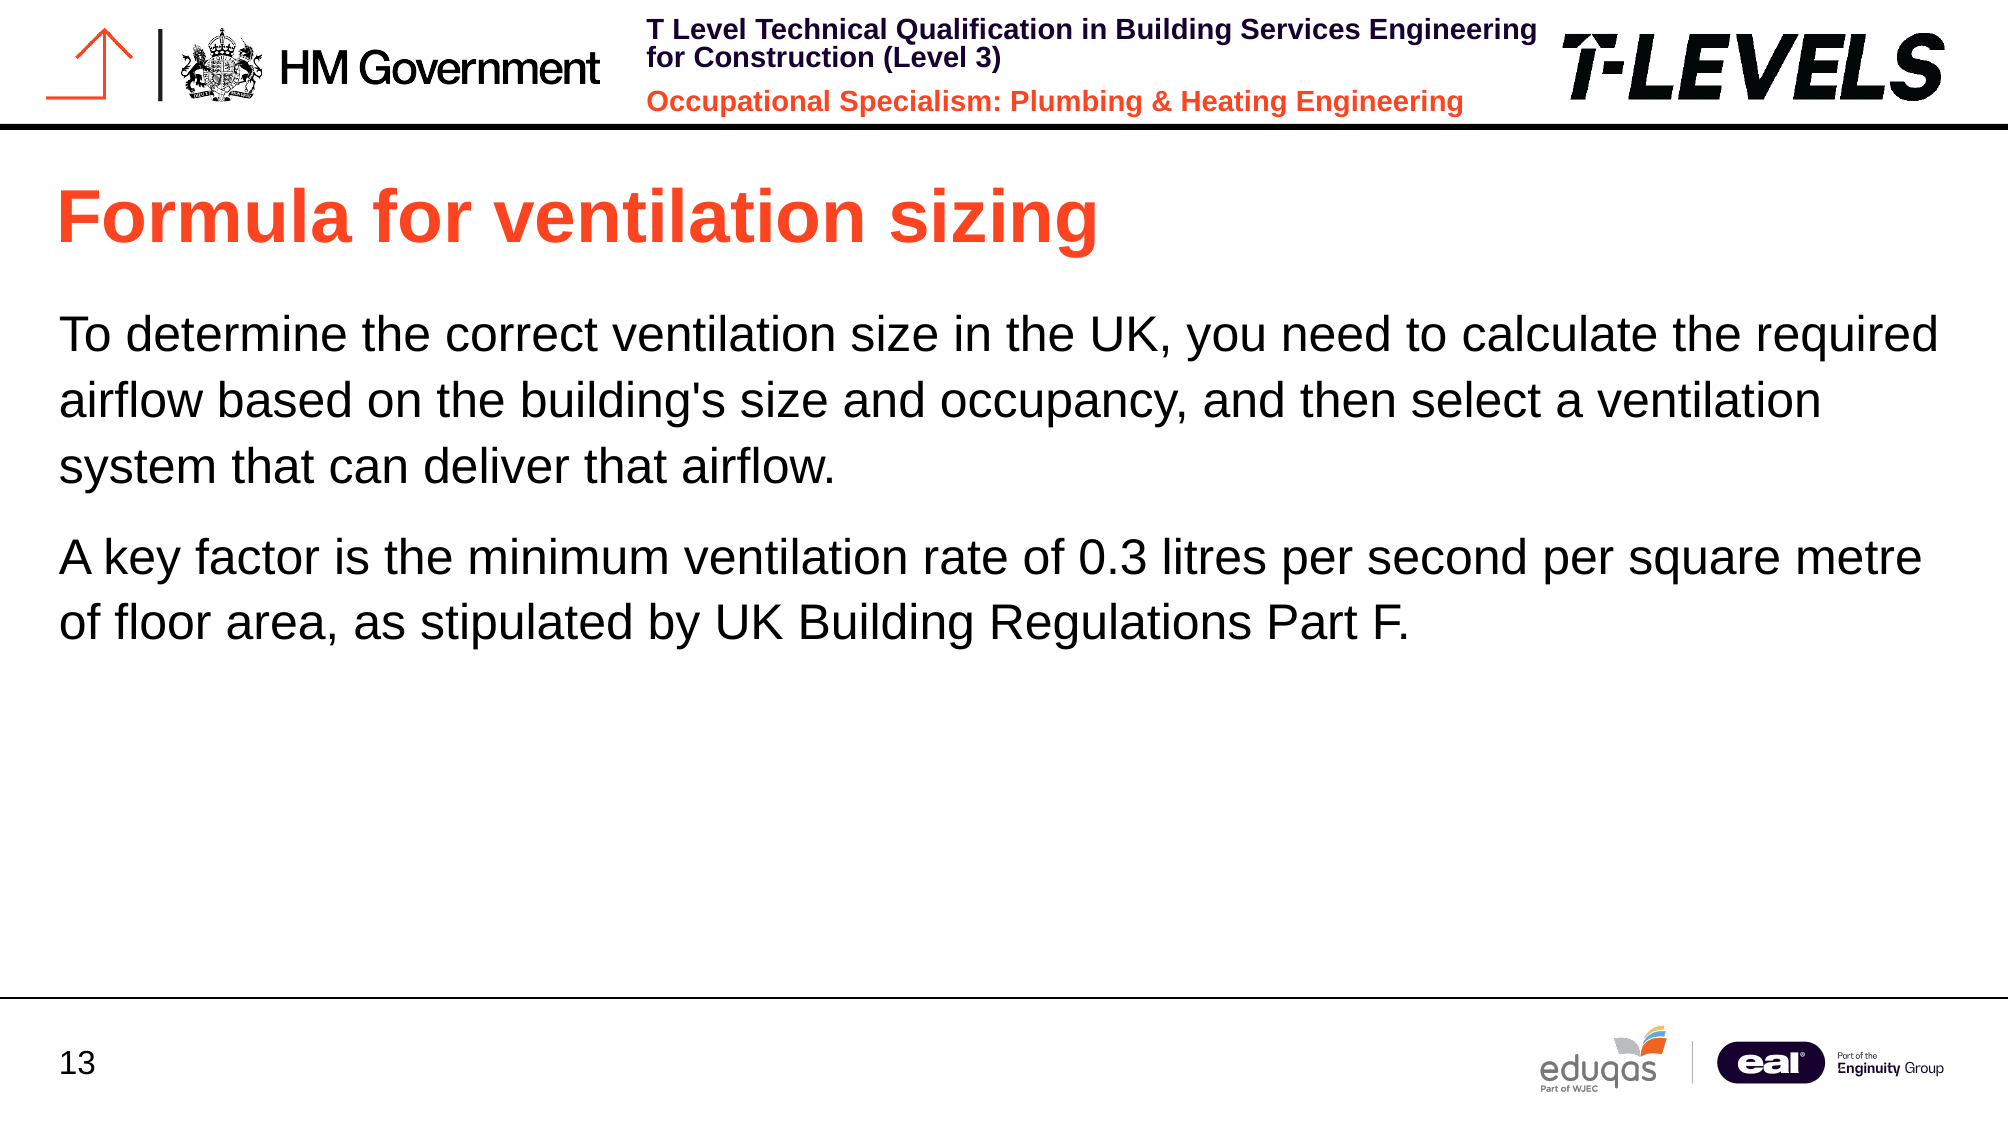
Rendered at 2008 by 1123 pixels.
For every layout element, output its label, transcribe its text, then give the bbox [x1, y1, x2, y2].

list To determine the correct ventilation size in the UK, you need to calculate the required airflow based on the building's size and occupancy, and then select a ventilation system that can deliver that airflow. A key factor is the minimum ventilation rate of 0.3 litres per second per square metre of floor area, as stipulated by UK Building Regulations Part F. [59, 295, 1967, 975]
picture [1543, 25, 1964, 108]
picture [158, 28, 600, 102]
picture [41, 27, 139, 100]
picture [1535, 1021, 1949, 1097]
title Formula for ventilation sizing [41, 111, 1949, 314]
